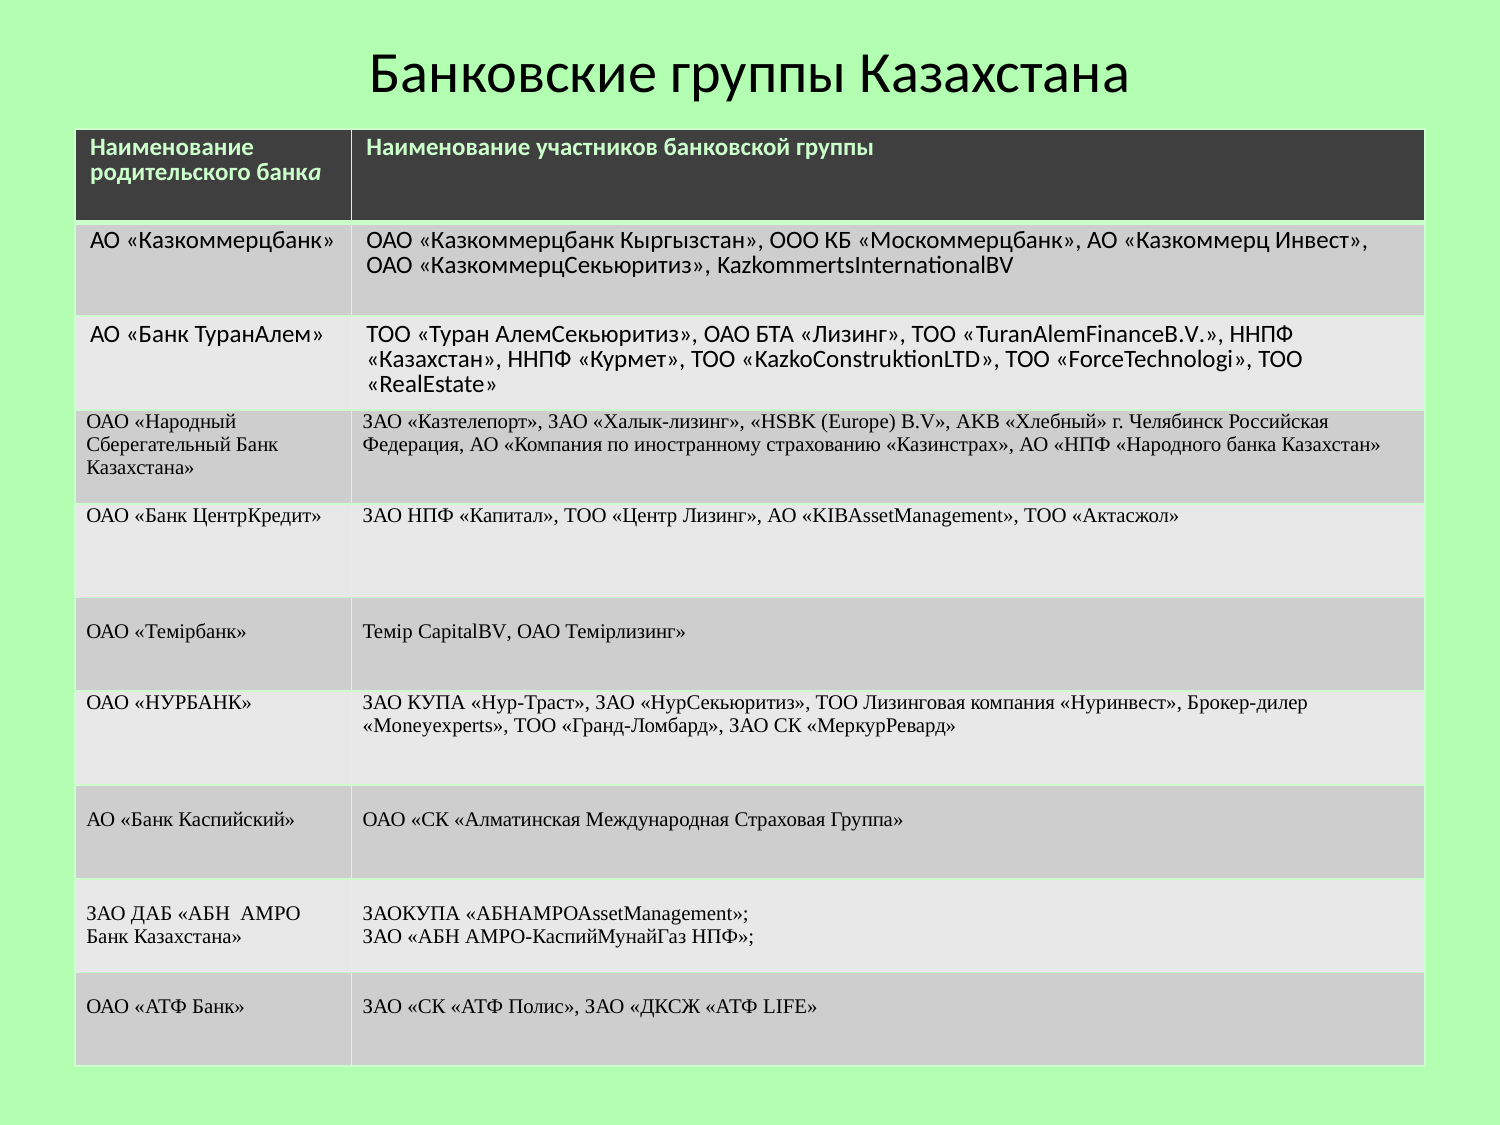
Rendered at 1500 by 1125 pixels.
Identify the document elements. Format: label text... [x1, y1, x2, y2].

table_cell ЗАО «СК «АТФ Полис», ЗАО «ДКСЖ «АТФ LIFE» [352, 973, 1424, 1065]
table_cell ЗАО ДАБ «АБН АМРО Банк Казахстана» [76, 880, 351, 972]
table_cell Teмiр СаpitalBV, ОАО Темiрлизинг» [352, 598, 1424, 690]
title Банковские группы Казахстана [74, 44, 1426, 94]
table_cell ОАО «АТФ Банк» [76, 973, 351, 1065]
table_cell ЗАО «Казтелепорт», ЗАО «Халык-лизинг», «HSBK (Europe) B.V», AKB «Хлебный» г. Челябинск Российская Федерация, АО «Компания по иностранному страхованию «Казинстрах», АО «НПФ «Народного банка Казахстан» [352, 411, 1424, 503]
table_cell ОАО «НУРБАНК» [76, 692, 351, 784]
table_cell ЗАО НПФ «Капитал», ТОО «Центр Лизинг», АО «KIBAssetManagement», ТОО «Актасжол» [352, 505, 1424, 597]
table_cell ОАО «Темiрбанк» [76, 598, 351, 690]
table_cell АО «Банк Каспийский» [76, 786, 351, 878]
table_cell ОАО «Казкоммерцбанк Кыргызстан», ООО КБ «Москоммерцбанк», АО «Казкоммерц Инвест», ОАО «КазкоммерцСекьюритиз», KazkommertsInternationalBV [352, 225, 1424, 315]
table_cell ОАО «Народный Сберегательный Банк Казахстана» [76, 411, 351, 503]
table_header Наименование родительского банка [76, 130, 351, 220]
table_cell ТОО «Туран АлемСекьюритиз», ОАО БТА «Лизинг», ТОО «TuranAlemFinanceB.V.», ННПФ «Казахстан», ННПФ «Курмет», ТОО «KazkoConstruktionLTD», ТОО «ForceTechnologi», ТОО «RealEstate» [352, 317, 1424, 409]
table_cell ЗАОКУПА «АБНАМРОАssetManagement»; ЗАО «АБН АМРО-КаспийМунайГаз НПФ»; [352, 880, 1424, 972]
table_header Наименование участников банковской группы [352, 130, 1424, 220]
table_cell АО «Банк ТуранАлем» [76, 317, 351, 409]
table_cell ЗАО КУПА «Нур-Траст», ЗАО «НурСекьюритиз», ТОО Лизинговая компания «Нуринвест», Брокер-дилер «Moneyexperts», ТОО «Гранд-Ломбард», ЗАО СК «МеркурРевард» [352, 692, 1424, 784]
table_cell ОАО «Банк ЦентрКредит» [76, 505, 351, 597]
table_cell АО «Казкоммерцбанк» [76, 225, 351, 315]
table_cell ОАО «СК «Алматинская Международная Страховая Группа» [352, 786, 1424, 878]
